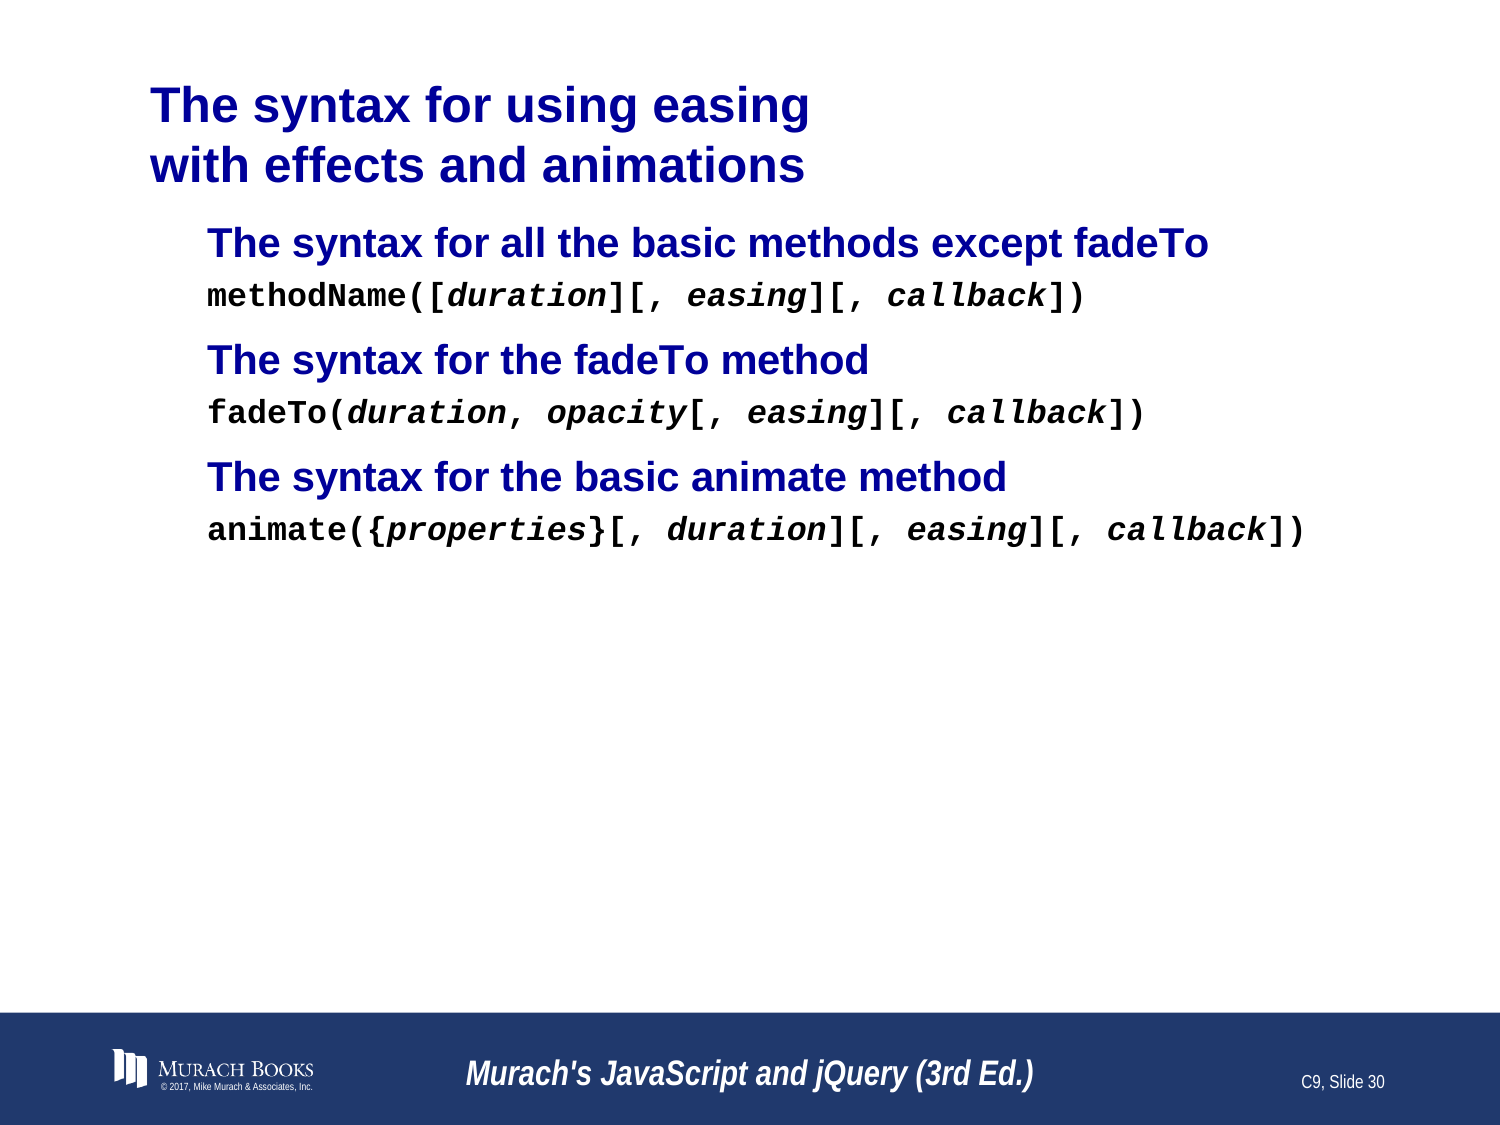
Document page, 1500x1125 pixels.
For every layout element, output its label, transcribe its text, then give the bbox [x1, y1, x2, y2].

title The syntax for using easing with effects and animations [150, 72, 1350, 194]
slide_number Murach's JavaScript and jQuery (3rd Ed.) [463, 1025, 1050, 1100]
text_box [149, 199, 1350, 551]
slide_number C9, Slide 30 [1087, 1025, 1400, 1100]
footer © 2017, Mike Murach & Associates, Inc. [12, 1025, 463, 1100]
